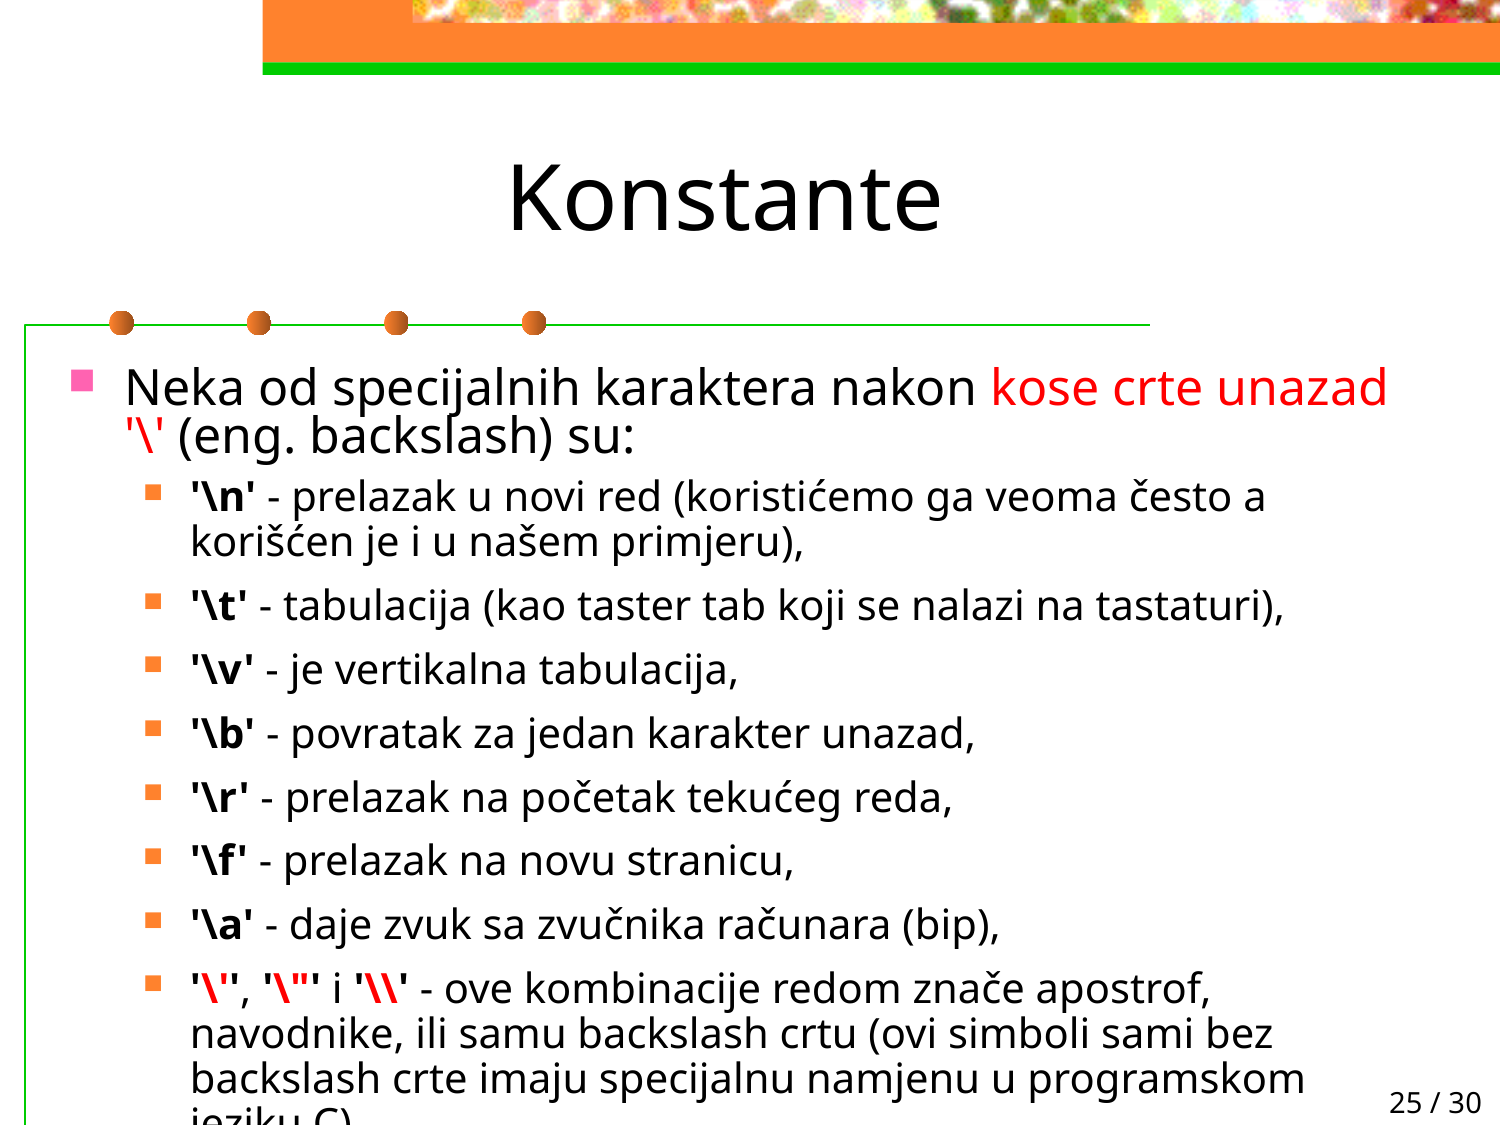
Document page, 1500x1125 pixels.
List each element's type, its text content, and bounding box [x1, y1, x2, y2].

list Neka od specijalnih karaktera nakon kose crte unazad '\' (eng. backslash) su: '\n' - prelazak u novi red (koristićemo ga veoma često a korišćen je i u našem primjeru), '\t' - tabulacija (kao taster tab koji se nalazi na tastaturi), '\v' - je vertikalna tabulacija, '\b' - povratak za jedan karakter unazad, '\r' - prelazak na početak tekućeg reda, '\f' - prelazak na novu stranicu, '\a' - daje zvuk sa zvučnika računara (bip), '\'', '\"' i '\\' - ove kombinacije redom znače apostrof, navodnike, ili samu backslash crtu (ovi simboli sami bez backslash crte imaju specijalnu namjenu u programskom jeziku C). [53, 360, 1437, 1035]
title Konstante [87, 99, 1363, 288]
picture [412, 0, 1500, 23]
text_box 25 / 30 [1364, 1079, 1498, 1125]
